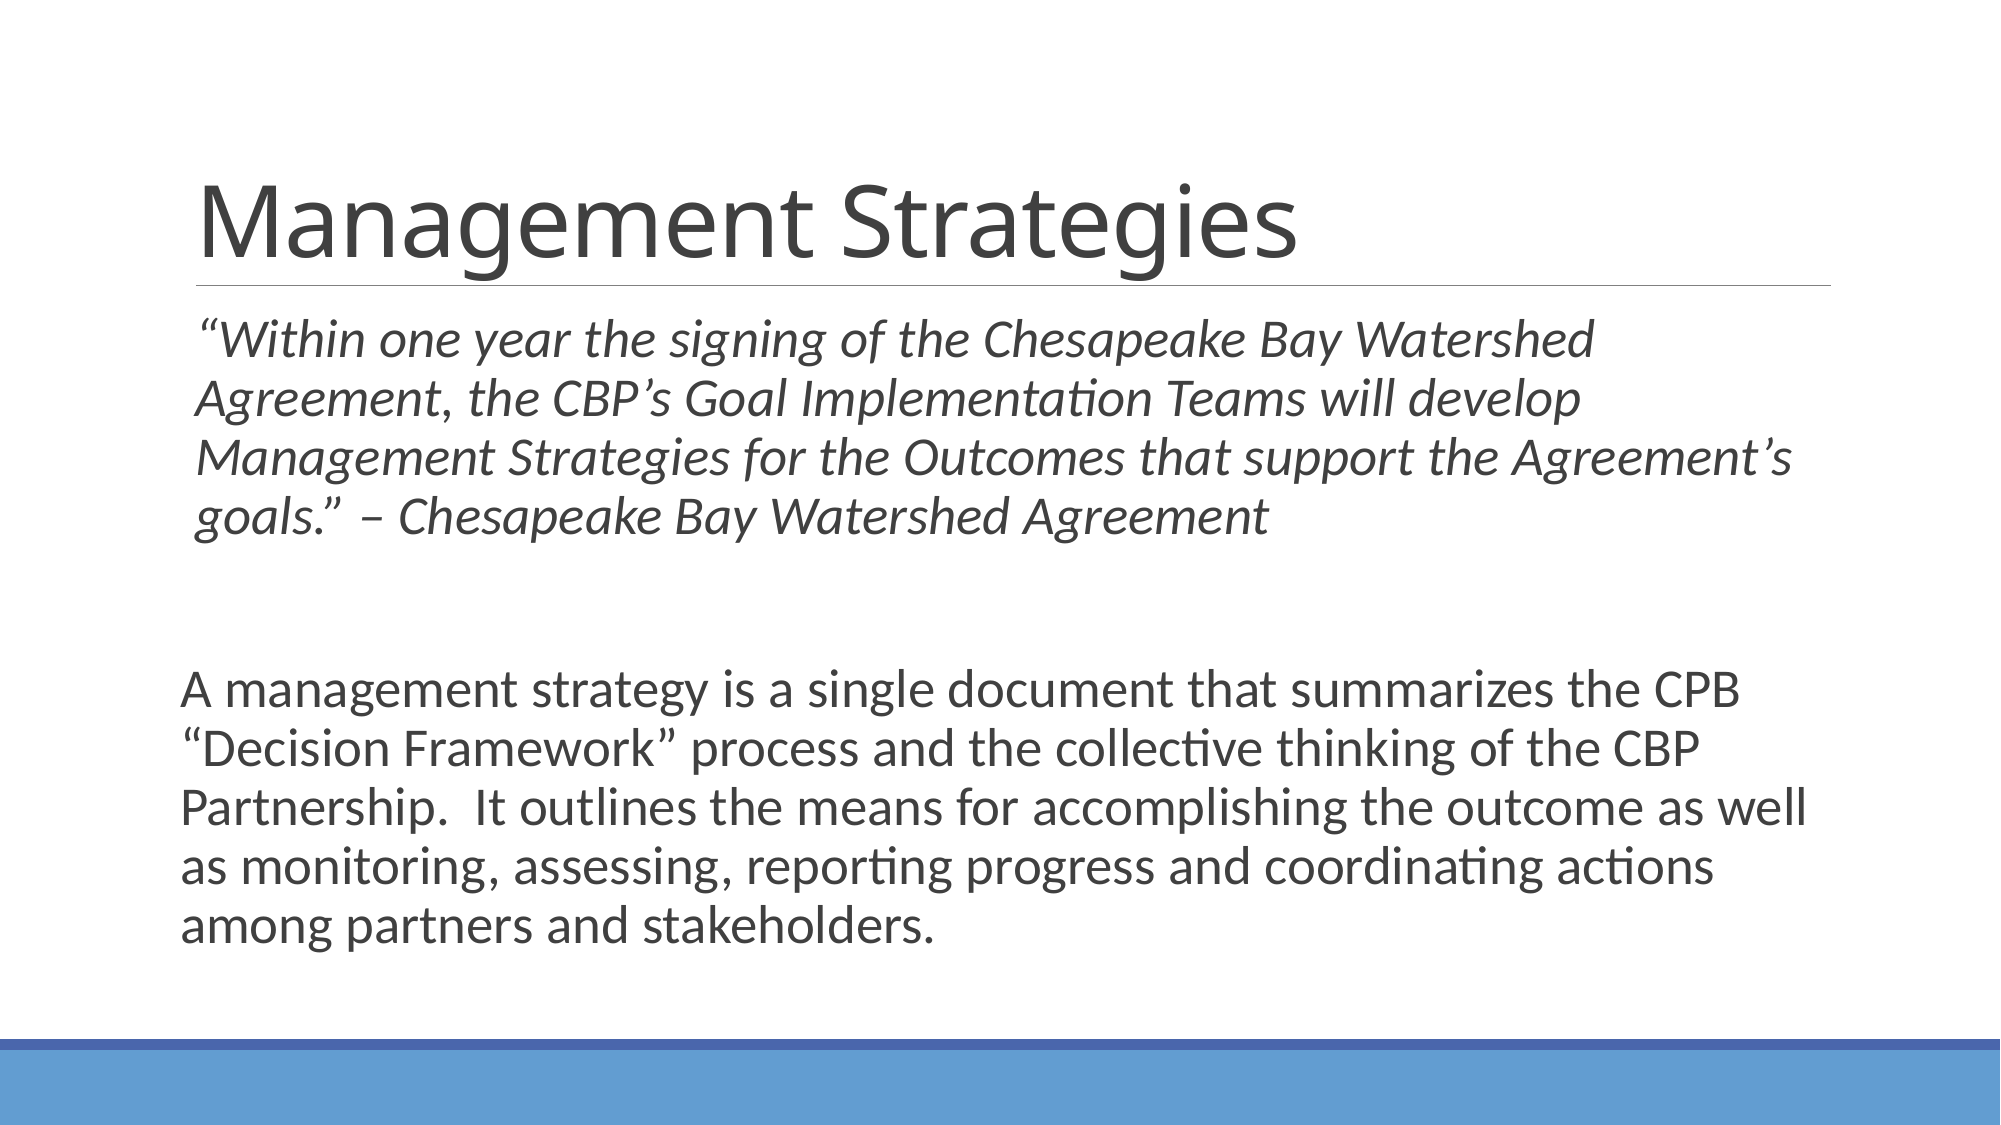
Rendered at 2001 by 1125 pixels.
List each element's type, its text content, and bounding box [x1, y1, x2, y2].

list “Within one year the signing of the Chesapeake Bay Watershed Agreement, the CBP’s Goal Implementation Teams will develop Management Strategies for the Outcomes that support the Agreement’s goals.” – Chesapeake Bay Watershed Agreement A management strategy is a single document that summarizes the CPB “Decision Framework” process and the collective thinking of the CBP Partnership. It outlines the means for accomplishing the outcome as well as monitoring, assessing, reporting progress and coordinating actions among partners and stakeholders. [180, 302, 1830, 963]
title Management Strategies [180, 47, 1830, 285]
